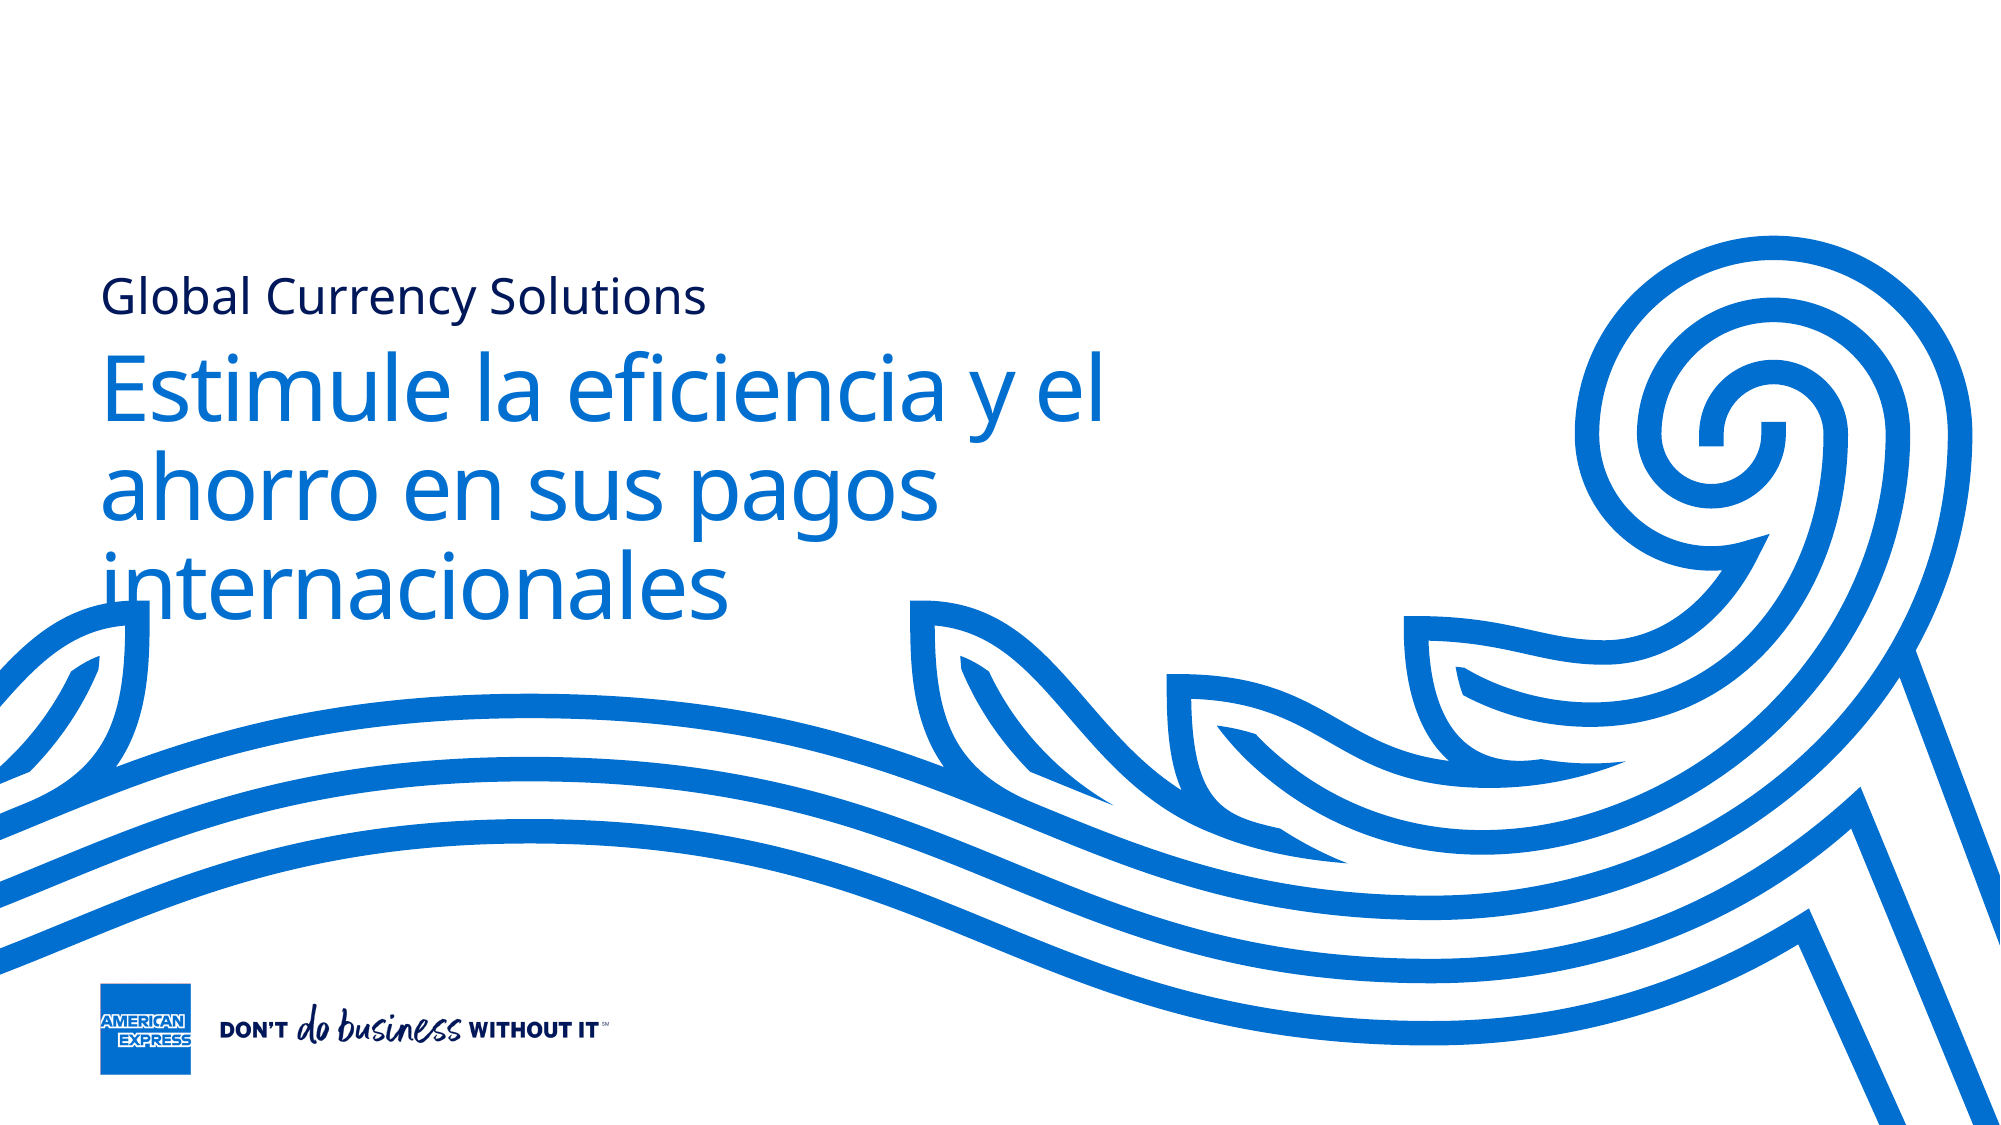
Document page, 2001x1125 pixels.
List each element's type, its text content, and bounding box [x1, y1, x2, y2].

picture [85, 968, 629, 1090]
text_box Global Currency Solutions [100, 264, 709, 325]
title Estimule la eficiencia y el ahorro en sus pagos internacionales [99, 342, 1360, 640]
